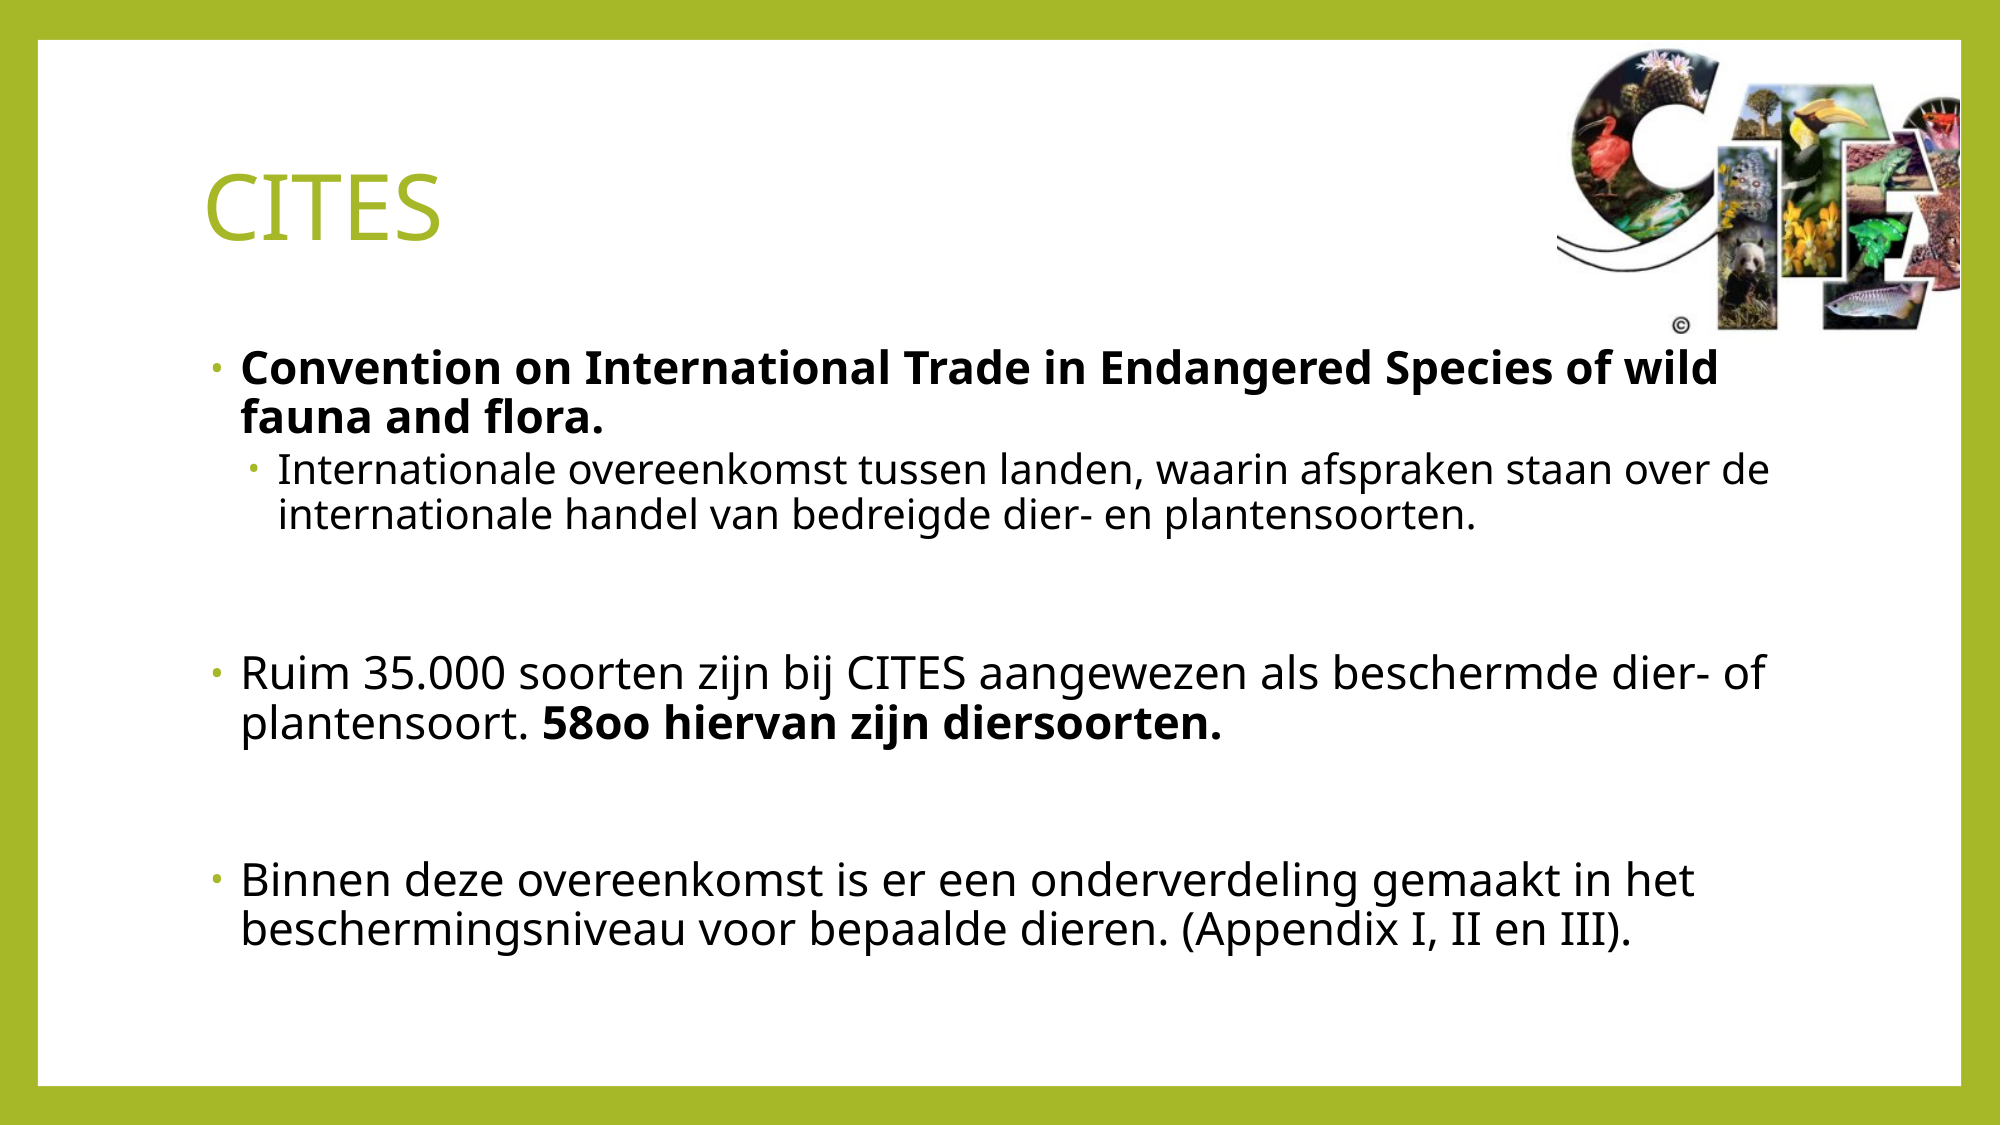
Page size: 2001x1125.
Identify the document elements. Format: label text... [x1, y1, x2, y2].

title CITES [187, 99, 1551, 323]
picture [1557, 42, 1960, 345]
list Convention on International Trade in Endangered Species of wild fauna and flora. Internationale overeenkomst tussen landen, waarin afspraken staan over de internationale handel van bedreigde dier- en plantensoorten. Ruim 35.000 soorten zijn bij CITES aangewezen als beschermde dier- of plantensoort. 58oo hiervan zijn diersoorten. Binnen deze overeenkomst is er een onderverdeling gemaakt in het beschermingsniveau voor bepaalde dieren. (Appendix I, II en III). [187, 337, 1808, 1000]
